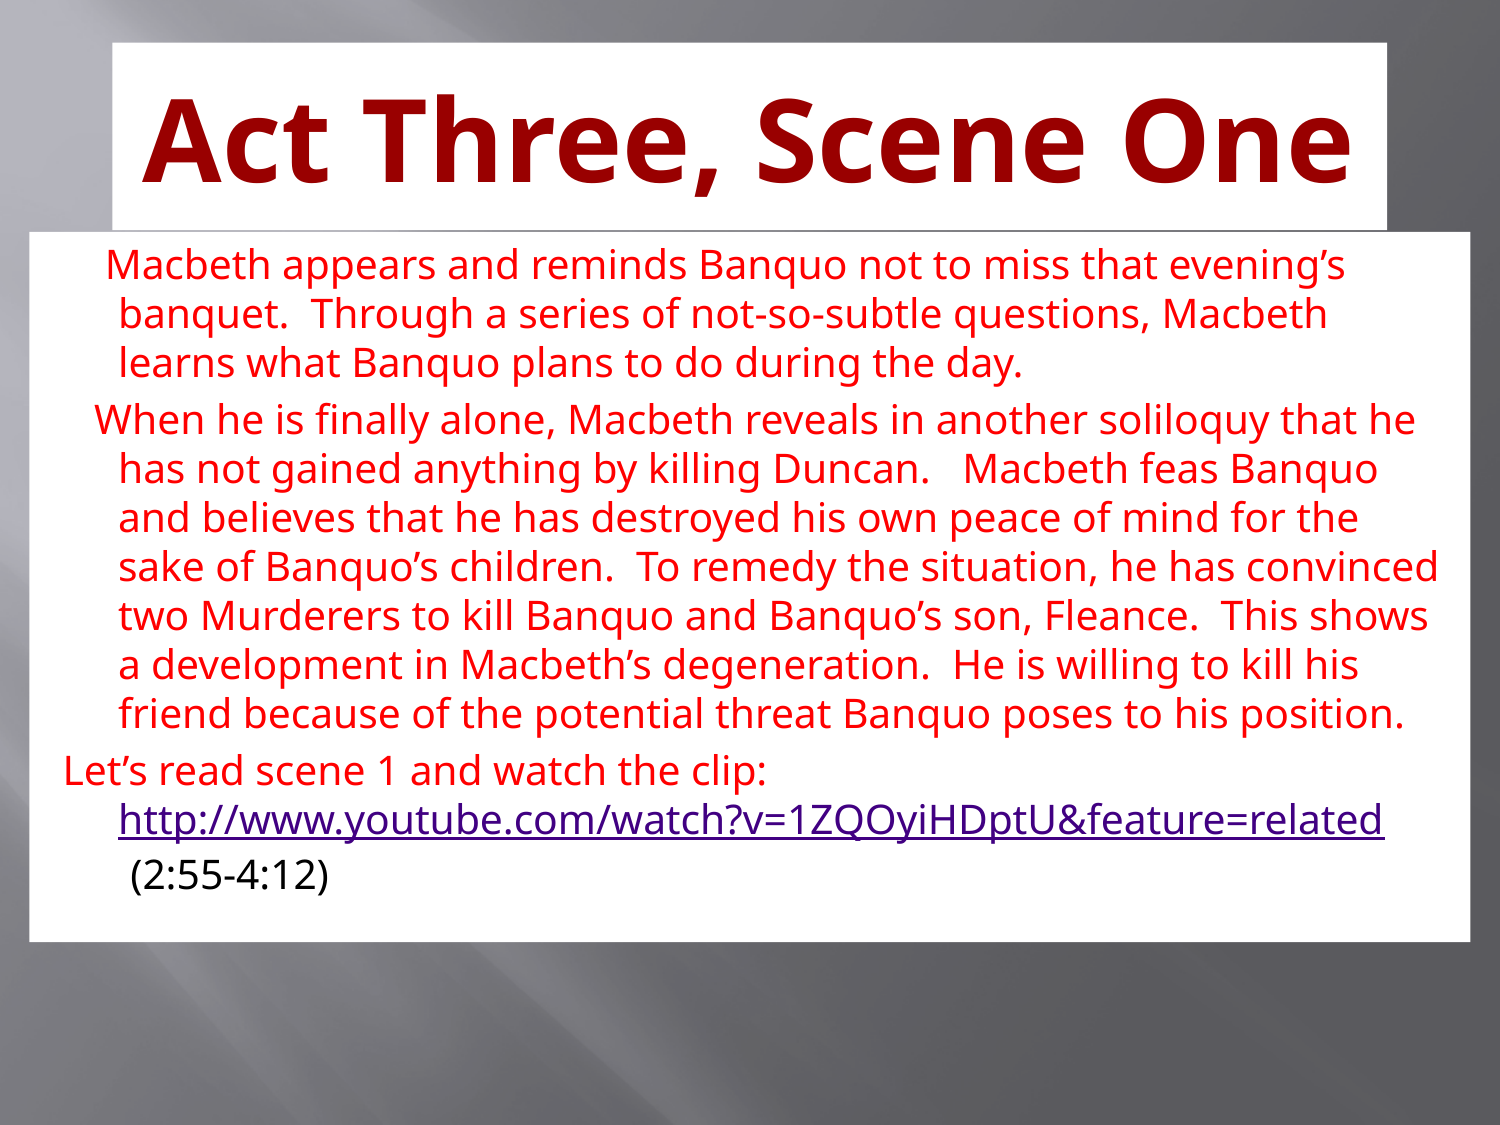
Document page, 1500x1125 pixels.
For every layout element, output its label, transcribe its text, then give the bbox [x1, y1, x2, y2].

list Macbeth appears and reminds Banquo not to miss that evening’s banquet. Through a series of not-so-subtle questions, Macbeth learns what Banquo plans to do during the day. When he is finally alone, Macbeth reveals in another soliloquy that he has not gained anything by killing Duncan. Macbeth feas Banquo and believes that he has destroyed his own peace of mind for the sake of Banquo’s children. To remedy the situation, he has convinced two Murderers to kill Banquo and Banquo’s son, Fleance. This shows a development in Macbeth’s degeneration. He is willing to kill his friend because of the potential threat Banquo poses to his position. Let’s read scene 1 and watch the clip: http://www.youtube.com/watch?v=1ZQOyiHDptU&feature=related ((2:55-4:12) [29, 231, 1471, 943]
title Act Three, Scene One [112, 42, 1388, 231]
